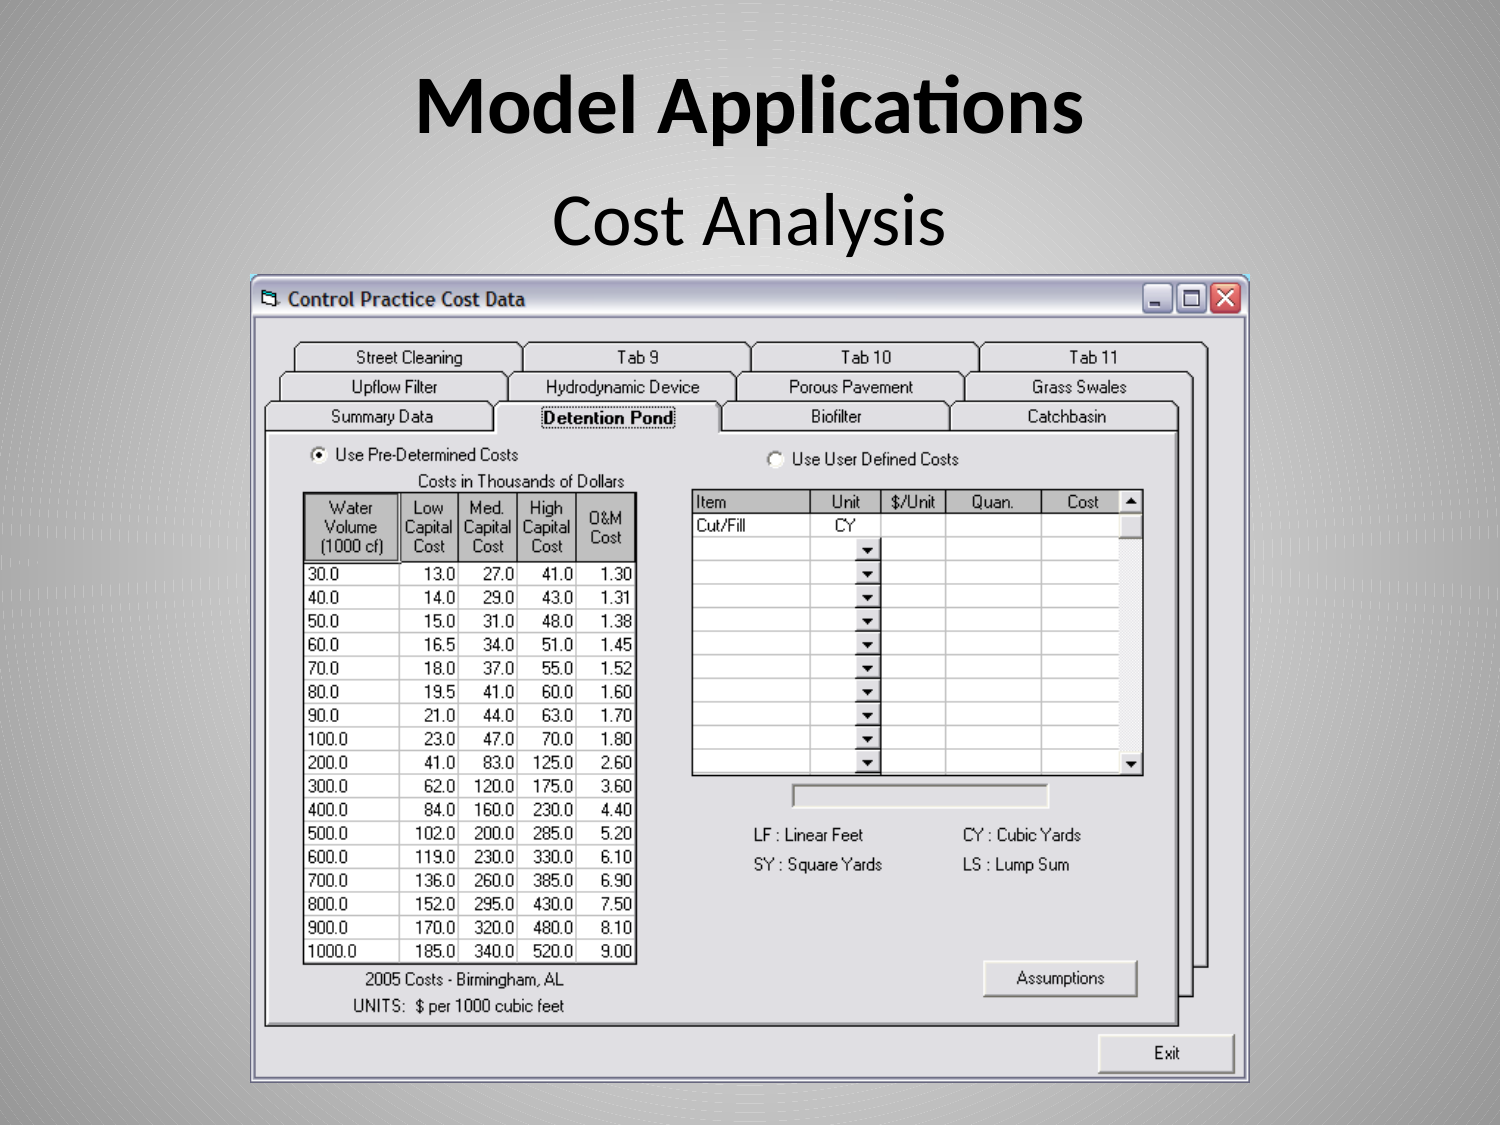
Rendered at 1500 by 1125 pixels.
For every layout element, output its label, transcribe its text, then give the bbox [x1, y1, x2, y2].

text_box Cost Analysis [74, 162, 1425, 275]
picture [250, 274, 1250, 1084]
text_box Model Applications [74, 49, 1425, 150]
